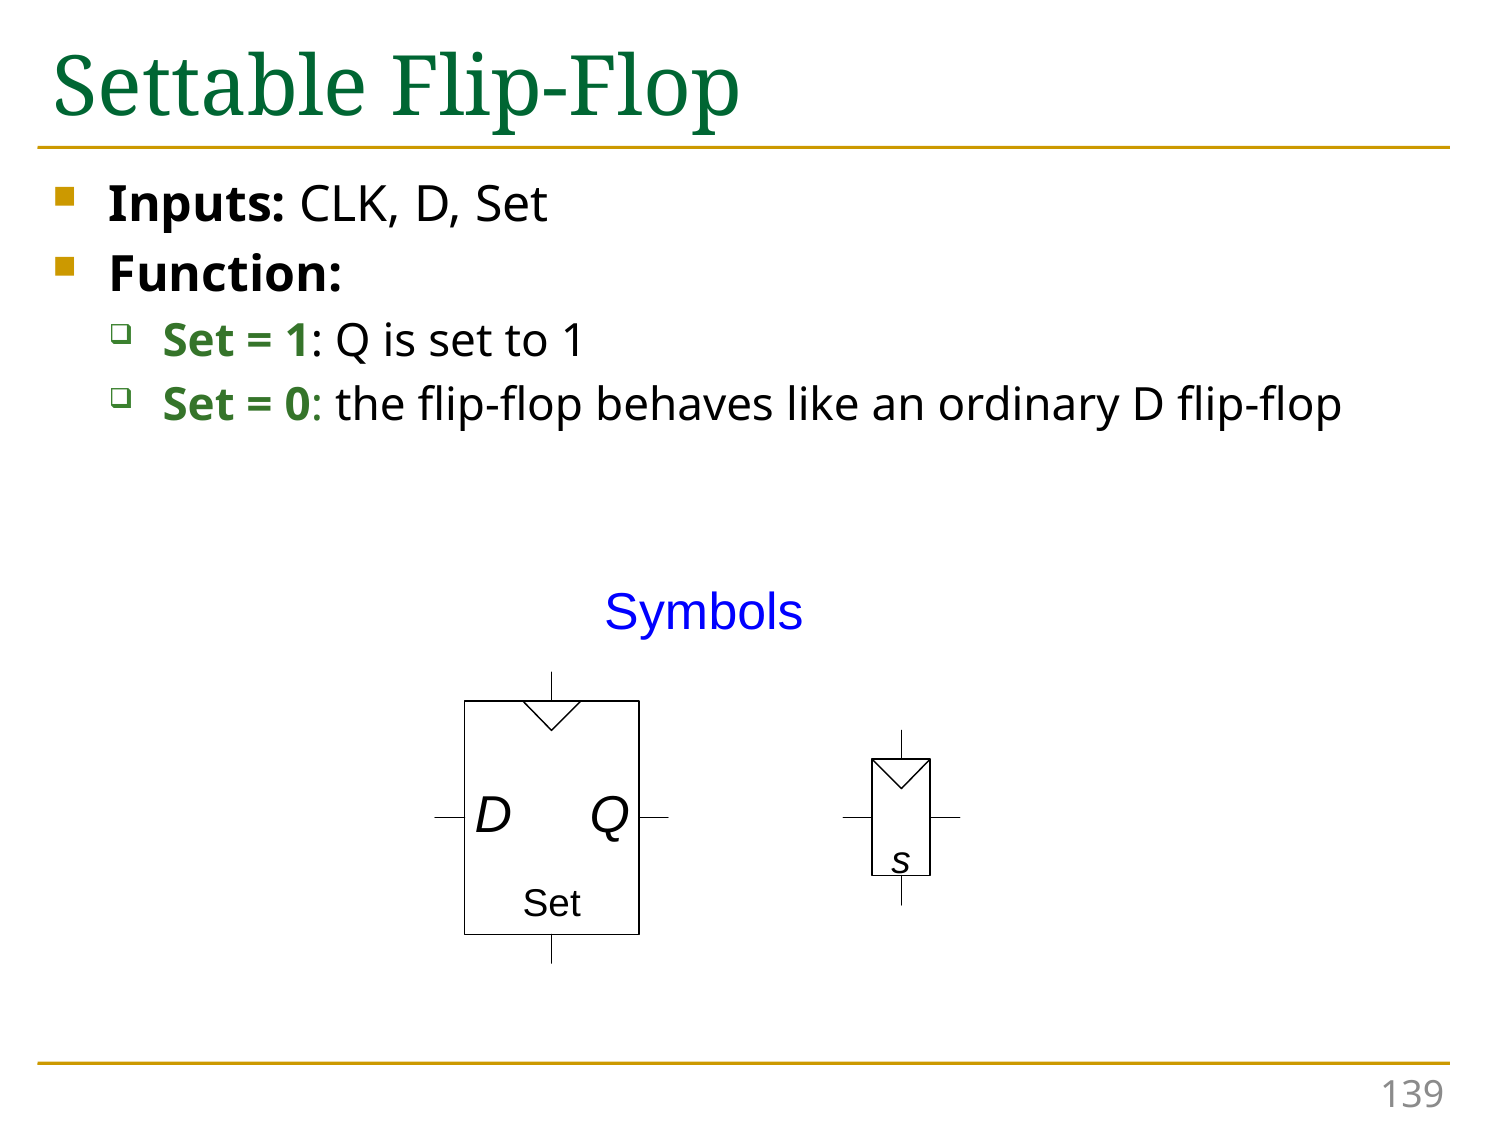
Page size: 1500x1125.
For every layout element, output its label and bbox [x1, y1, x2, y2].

text_box [424, 512, 968, 972]
title [37, 24, 1450, 163]
list [37, 163, 1450, 1016]
slide_number [1121, 1066, 1460, 1125]
